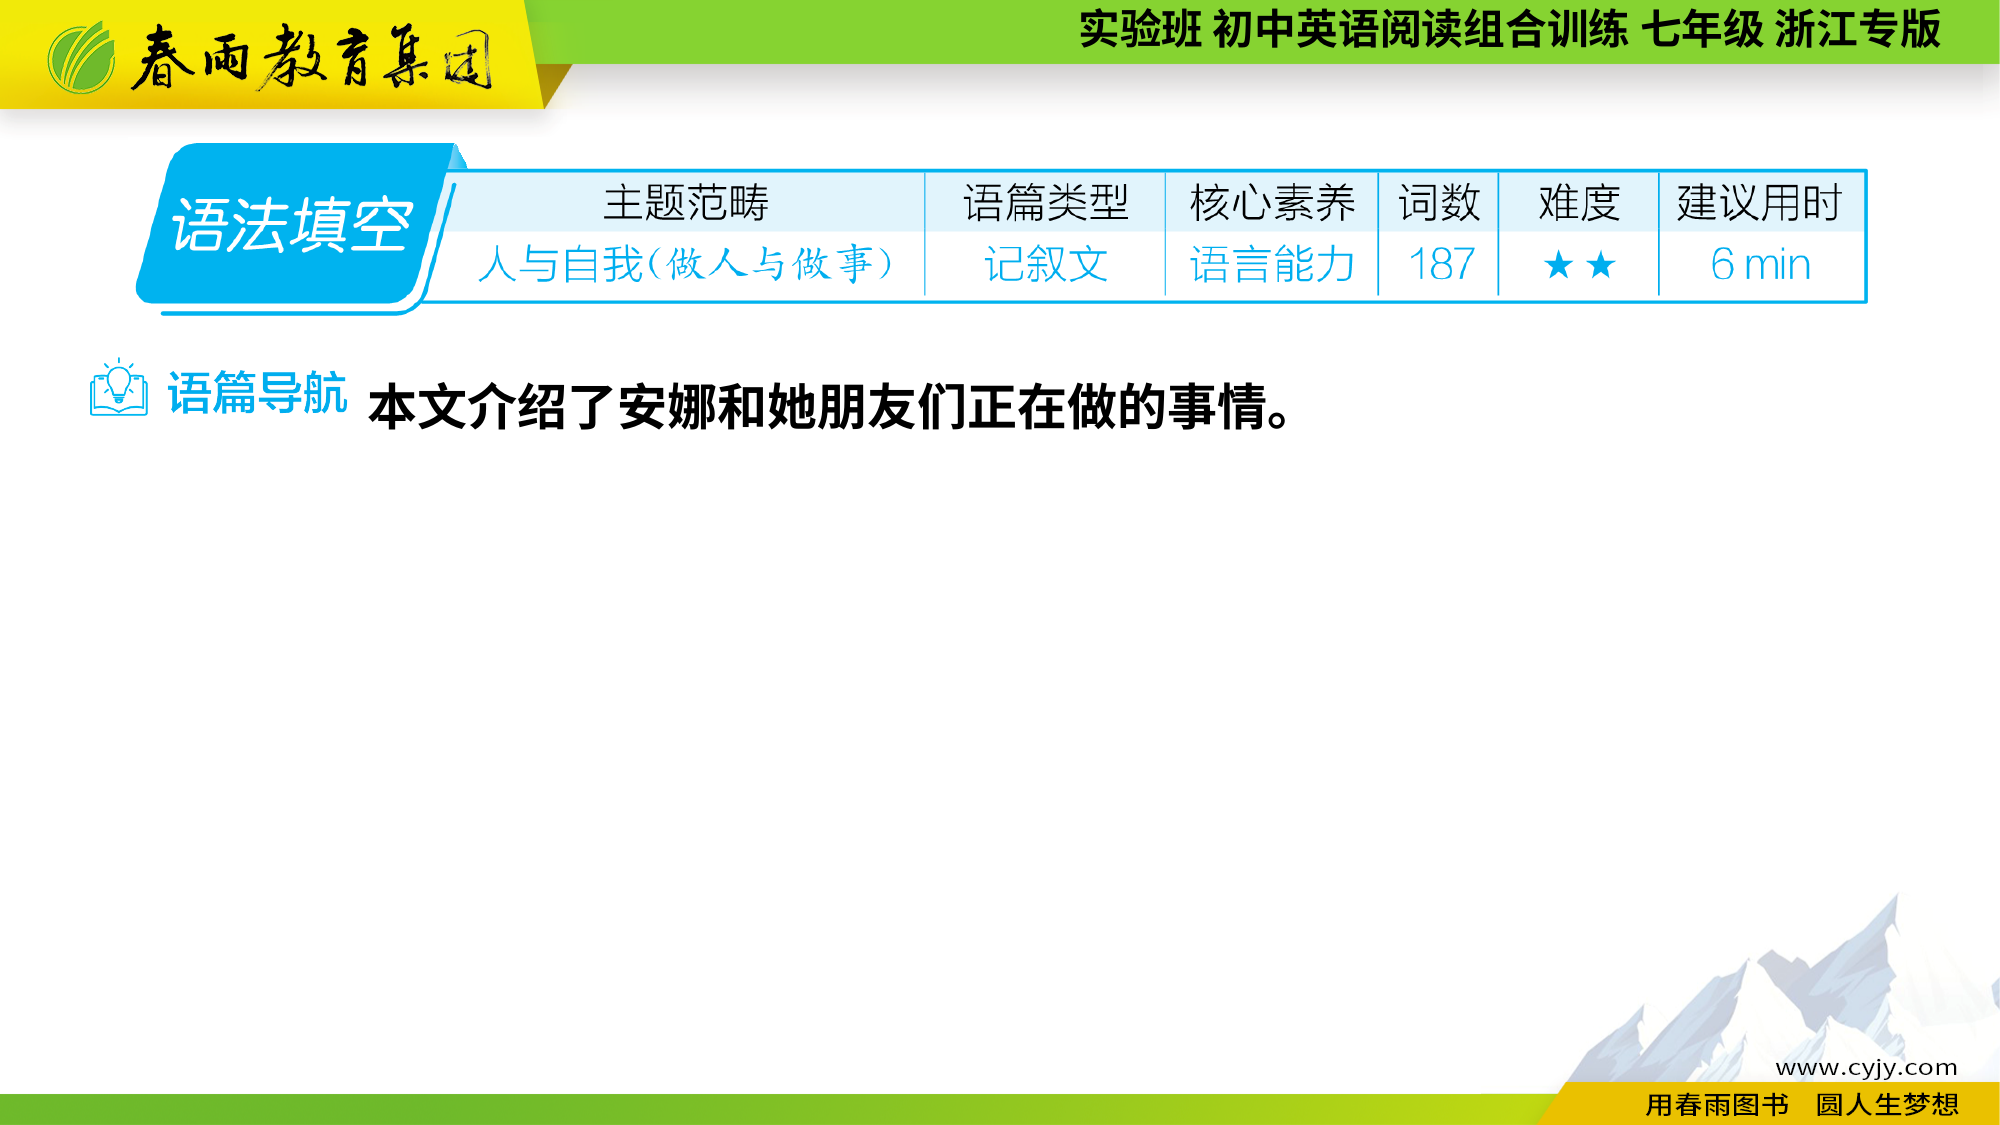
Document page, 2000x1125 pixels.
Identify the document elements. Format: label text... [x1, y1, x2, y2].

picture [0, 0, 2000, 1125]
list 本文介绍了安娜和她朋友们正在做的事情。 [59, 338, 1944, 433]
